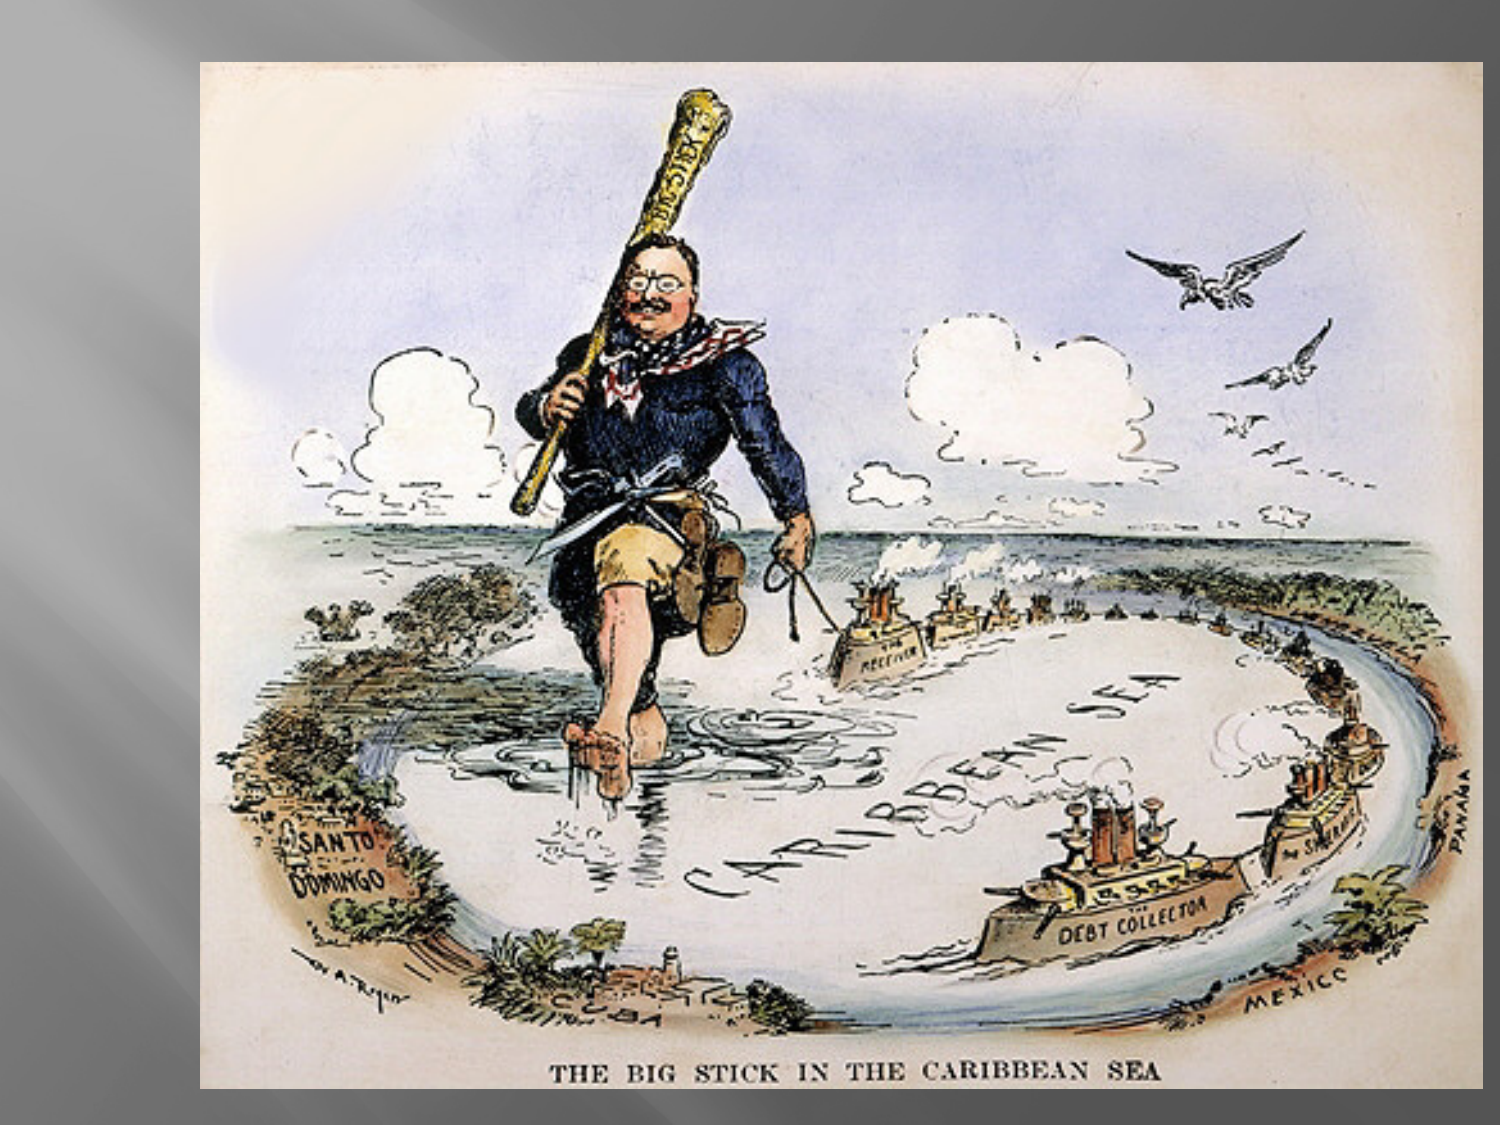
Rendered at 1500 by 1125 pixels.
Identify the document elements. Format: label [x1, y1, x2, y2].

list [199, 62, 1483, 1089]
